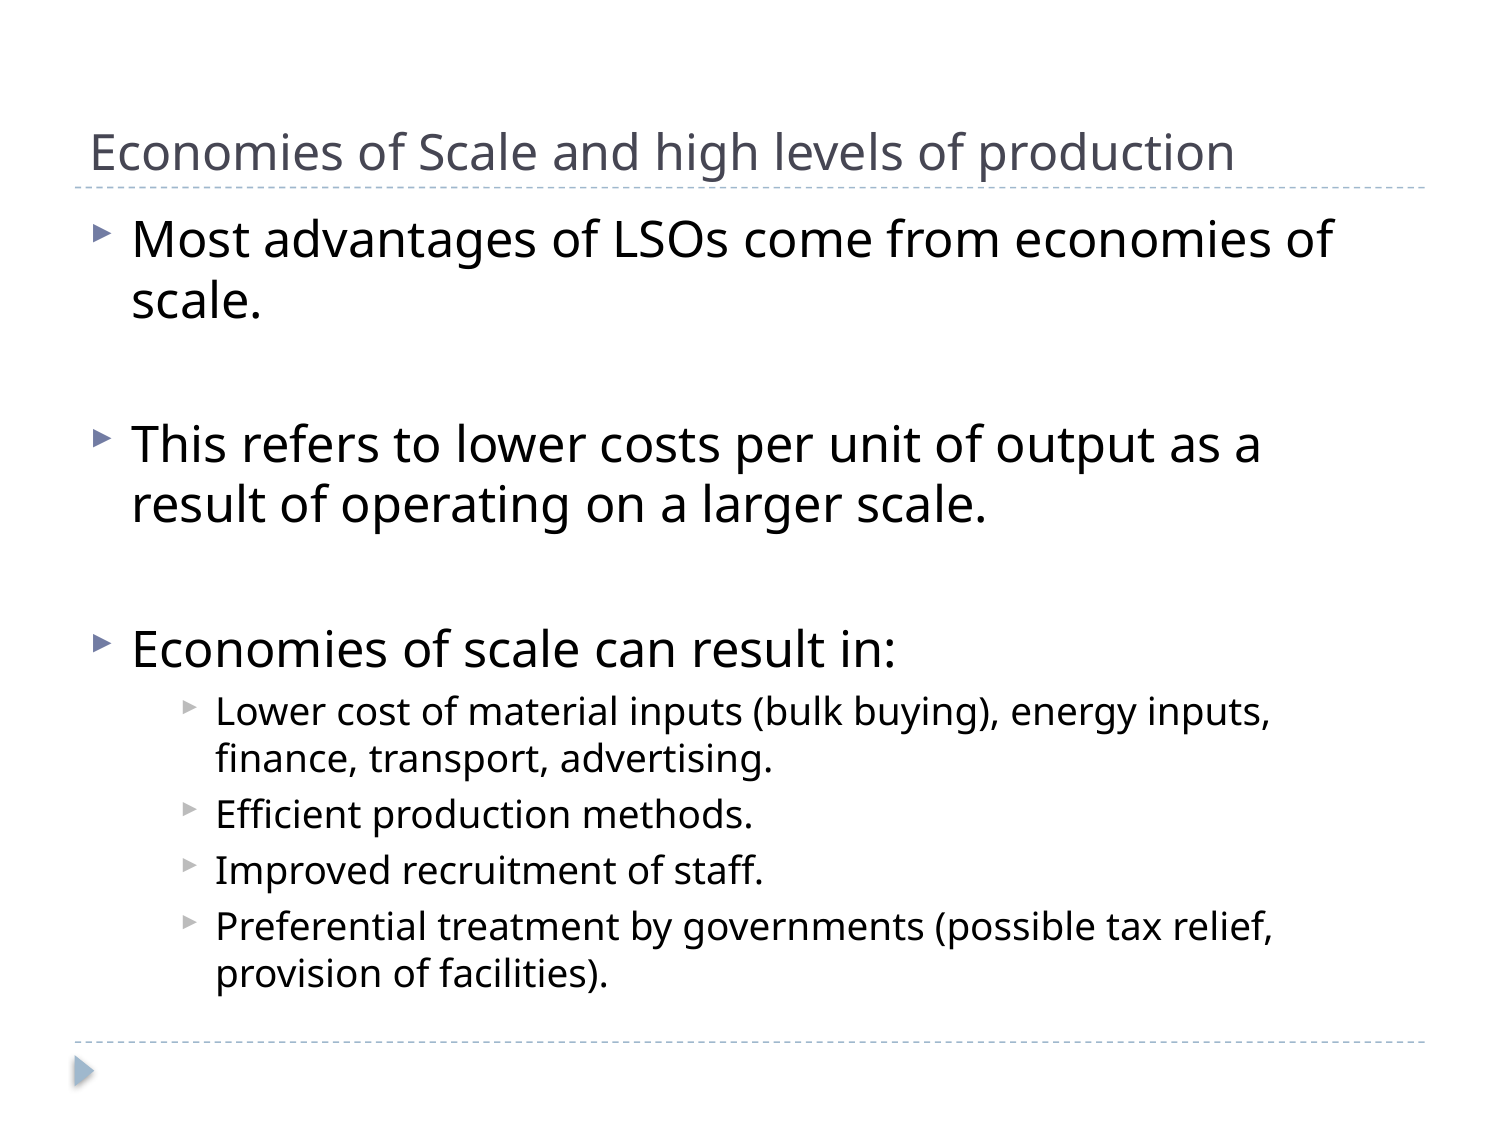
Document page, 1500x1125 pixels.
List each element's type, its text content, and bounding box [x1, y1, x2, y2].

list Most advantages of LSOs come from economies of scale. This refers to lower costs per unit of output as a result of operating on a larger scale. Economies of scale can result in: Lower cost of material inputs (bulk buying), energy inputs, finance, transport, advertising. Efficient production methods. Improved recruitment of staff. Preferential treatment by governments (possible tax relief, provision of facilities). [75, 200, 1425, 1010]
title Economies of Scale and high levels of production [75, 24, 1425, 188]
